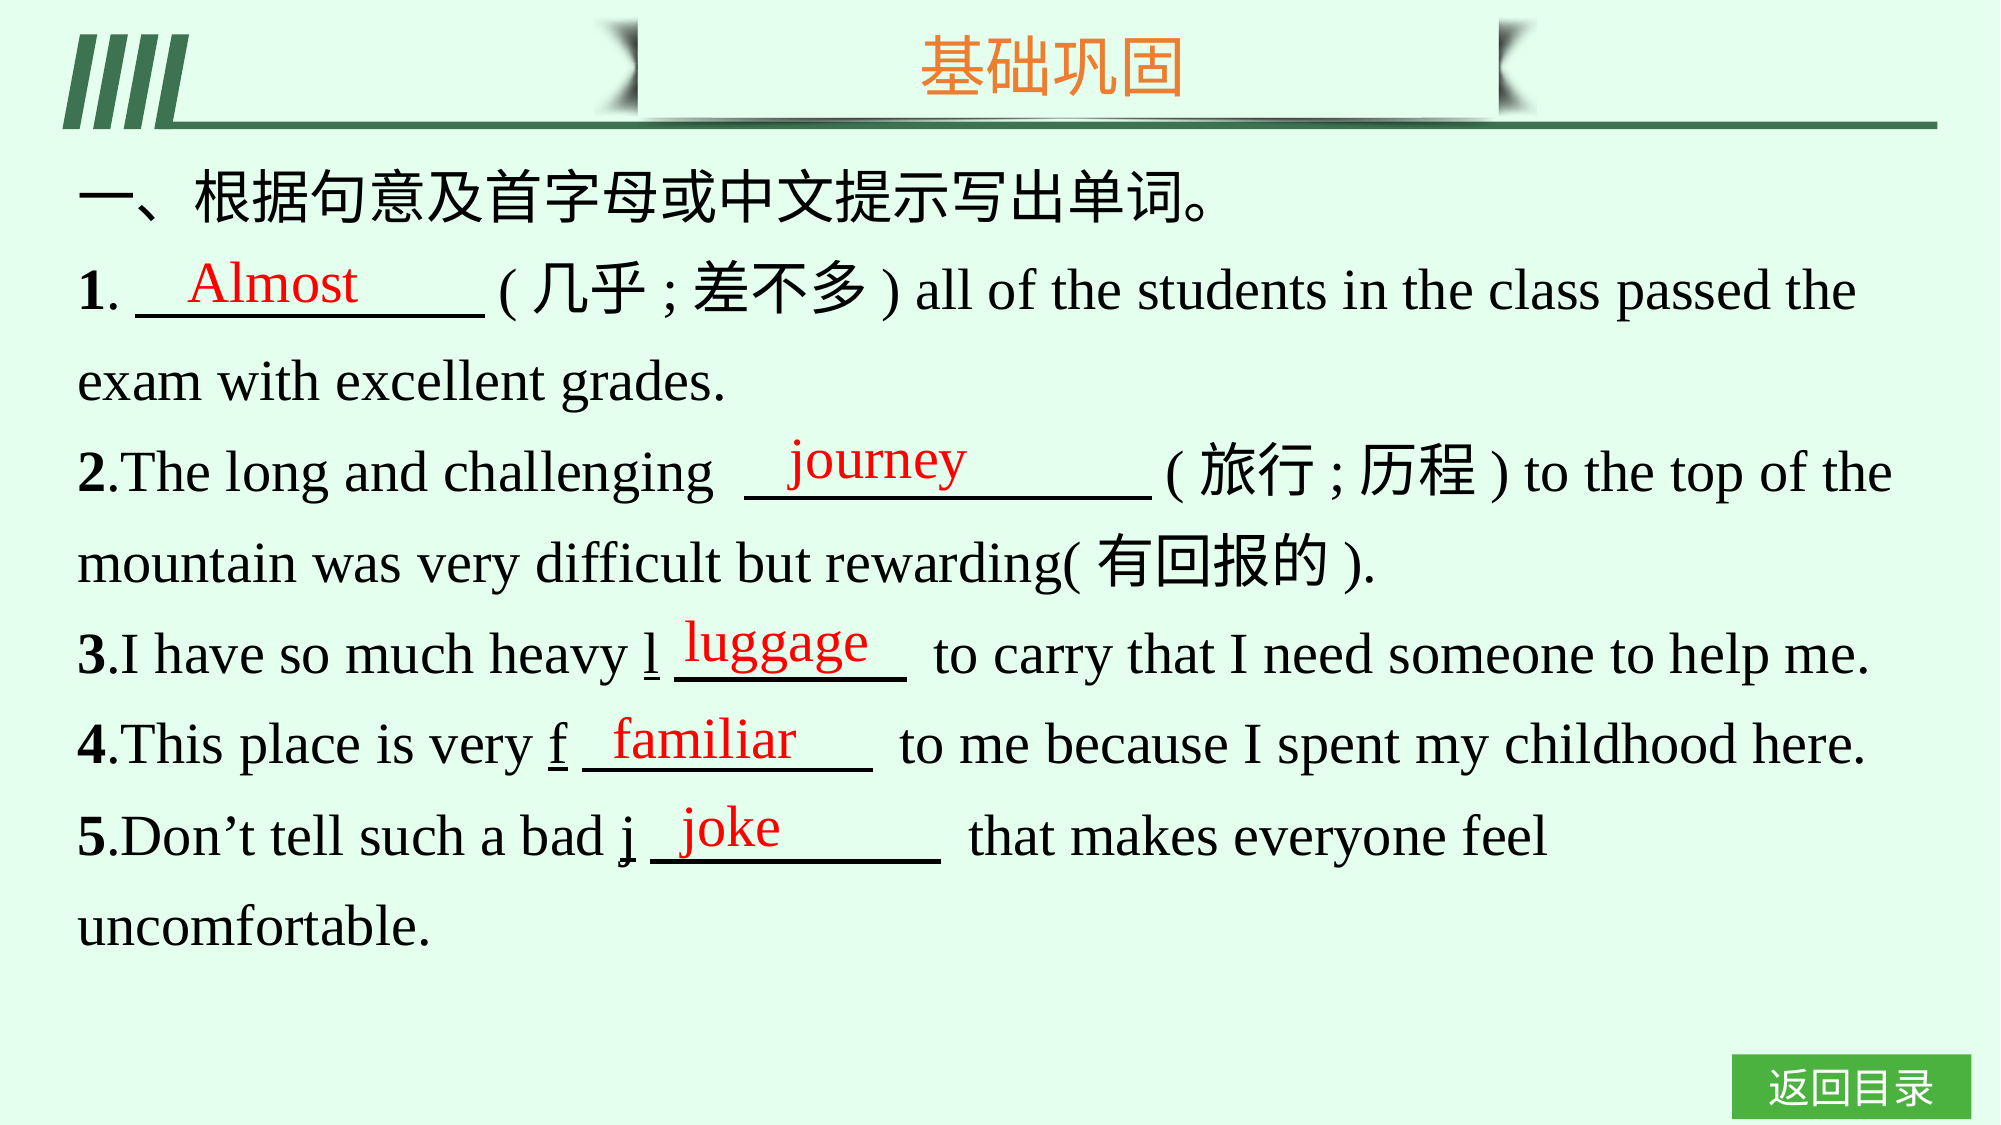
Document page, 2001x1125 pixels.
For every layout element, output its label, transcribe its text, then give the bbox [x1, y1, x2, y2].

text_box luggage [669, 582, 885, 681]
text_box Almost [172, 223, 375, 322]
text_box familiar [597, 678, 884, 778]
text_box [62, 34, 1938, 130]
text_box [594, 16, 1537, 127]
text_box journey [774, 398, 1056, 498]
text_box 一、根据句意及首字母或中文提示写出单词。 1. (几乎;差不多) all of the students in the class passed the exam with excellent grades. 2.The long and challenging (旅行;历程) to the top of the mountain was very difficult but rewarding(有回报的). 3.I have so much heavy l to carry that I need someone to help me. 4.This place is very f to me because I spent my childhood here. 5.Don’t tell such a bad j that makes everyone feel uncomfortable. [62, 131, 1938, 965]
text_box joke [666, 766, 797, 866]
